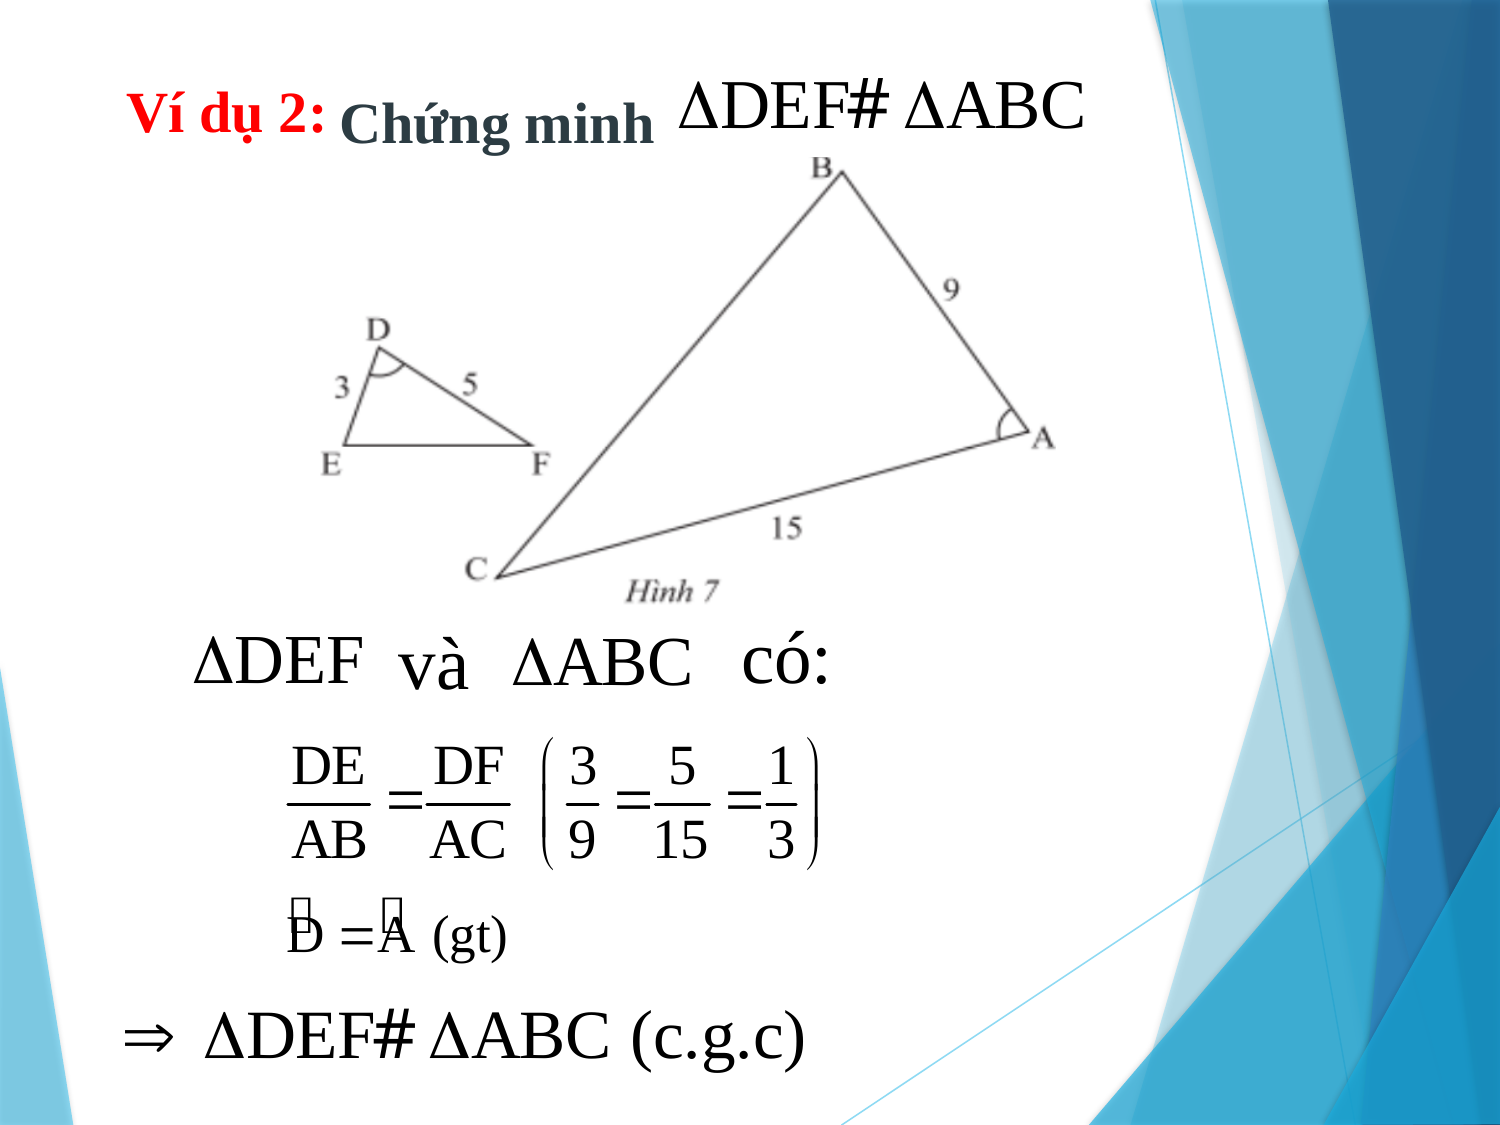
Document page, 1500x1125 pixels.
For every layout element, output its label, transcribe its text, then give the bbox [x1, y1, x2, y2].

text_box Ví dụ 2: [112, 66, 324, 152]
text_box có: [726, 616, 892, 707]
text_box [279, 726, 831, 975]
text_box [666, 63, 1102, 147]
text_box Chứng minh [324, 42, 1294, 163]
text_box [499, 620, 704, 704]
picture [319, 157, 1056, 608]
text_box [114, 997, 818, 1087]
text_box và [383, 616, 550, 712]
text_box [181, 618, 379, 696]
